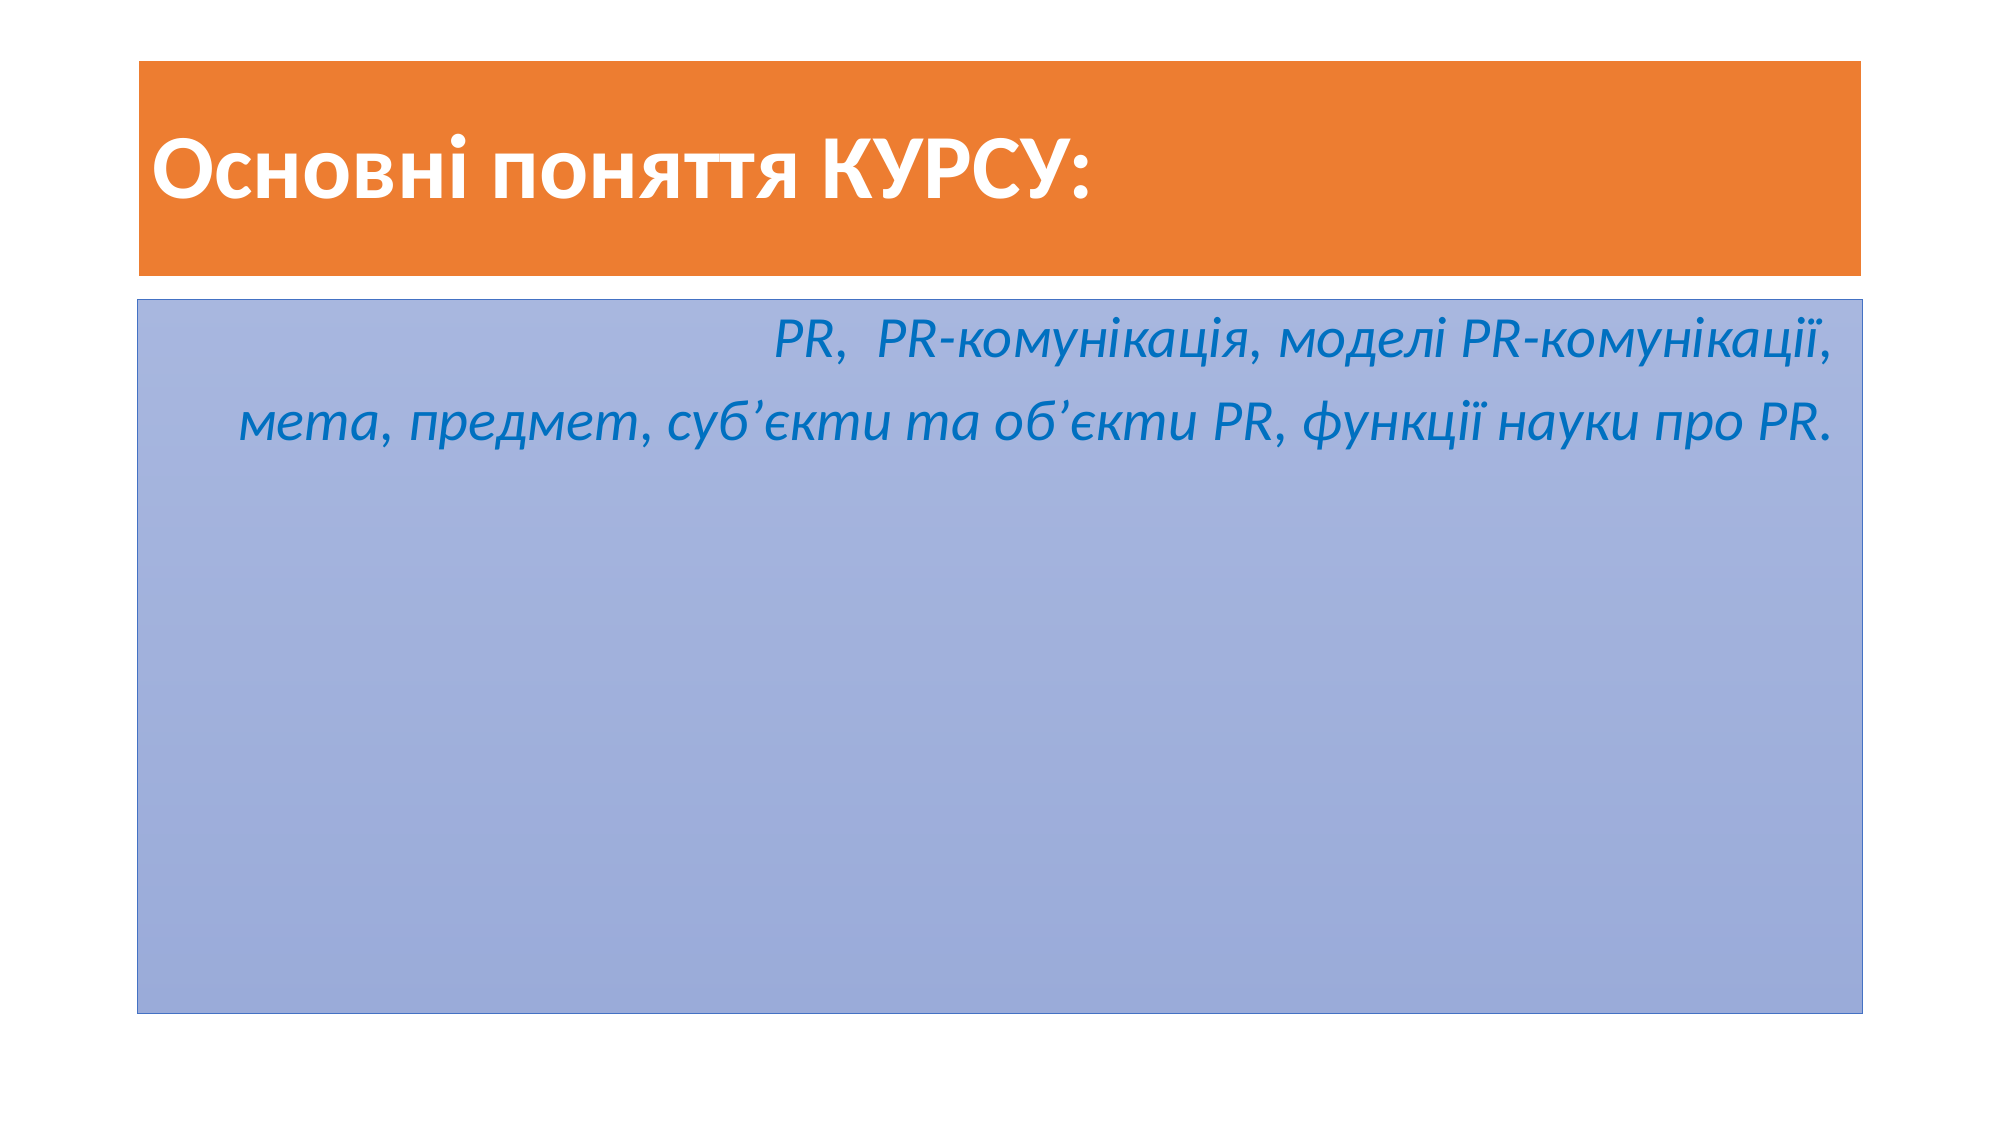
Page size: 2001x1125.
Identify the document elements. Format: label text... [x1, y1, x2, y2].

list PR, PR-комунікація, моделі PR-комунікації, мета, предмет, суб’єкти та об’єкти PR, функції науки про PR. [137, 299, 1863, 1014]
title Основні поняття КУРСУ: [136, 58, 1864, 279]
